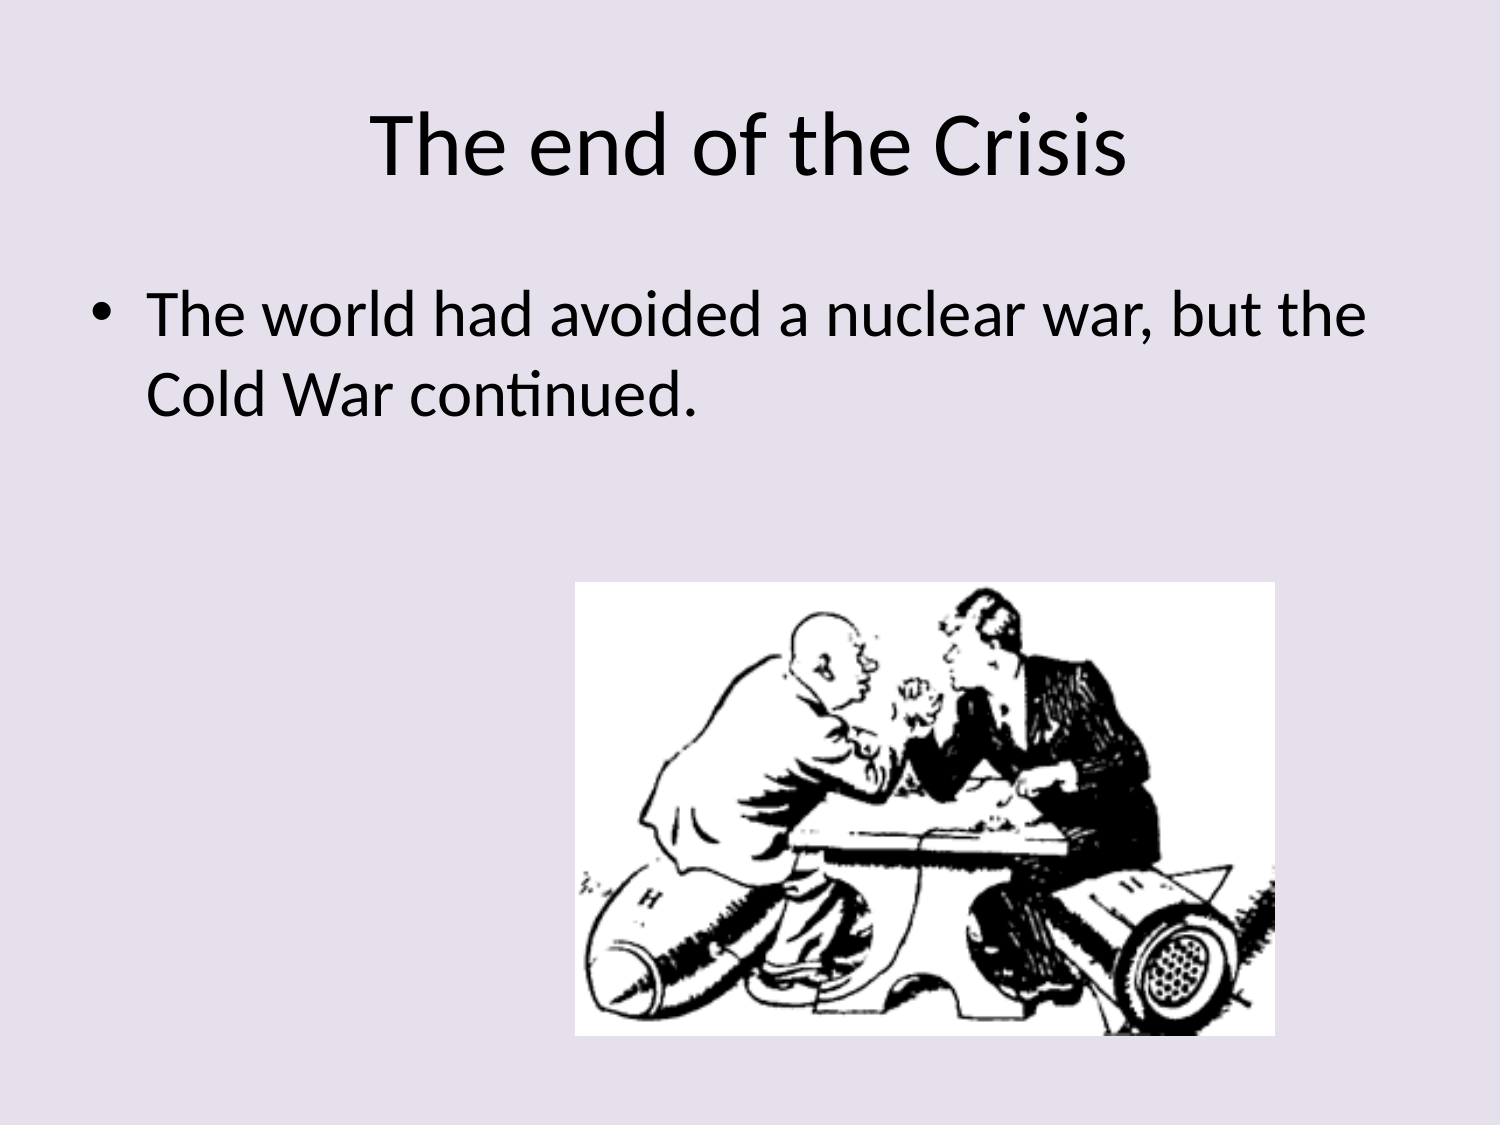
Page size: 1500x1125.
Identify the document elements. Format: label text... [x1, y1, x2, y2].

title The end of the Crisis [75, 45, 1425, 233]
picture [574, 582, 1276, 1036]
list The world had avoided a nuclear war, but the Cold War continued. [75, 262, 1425, 1005]
